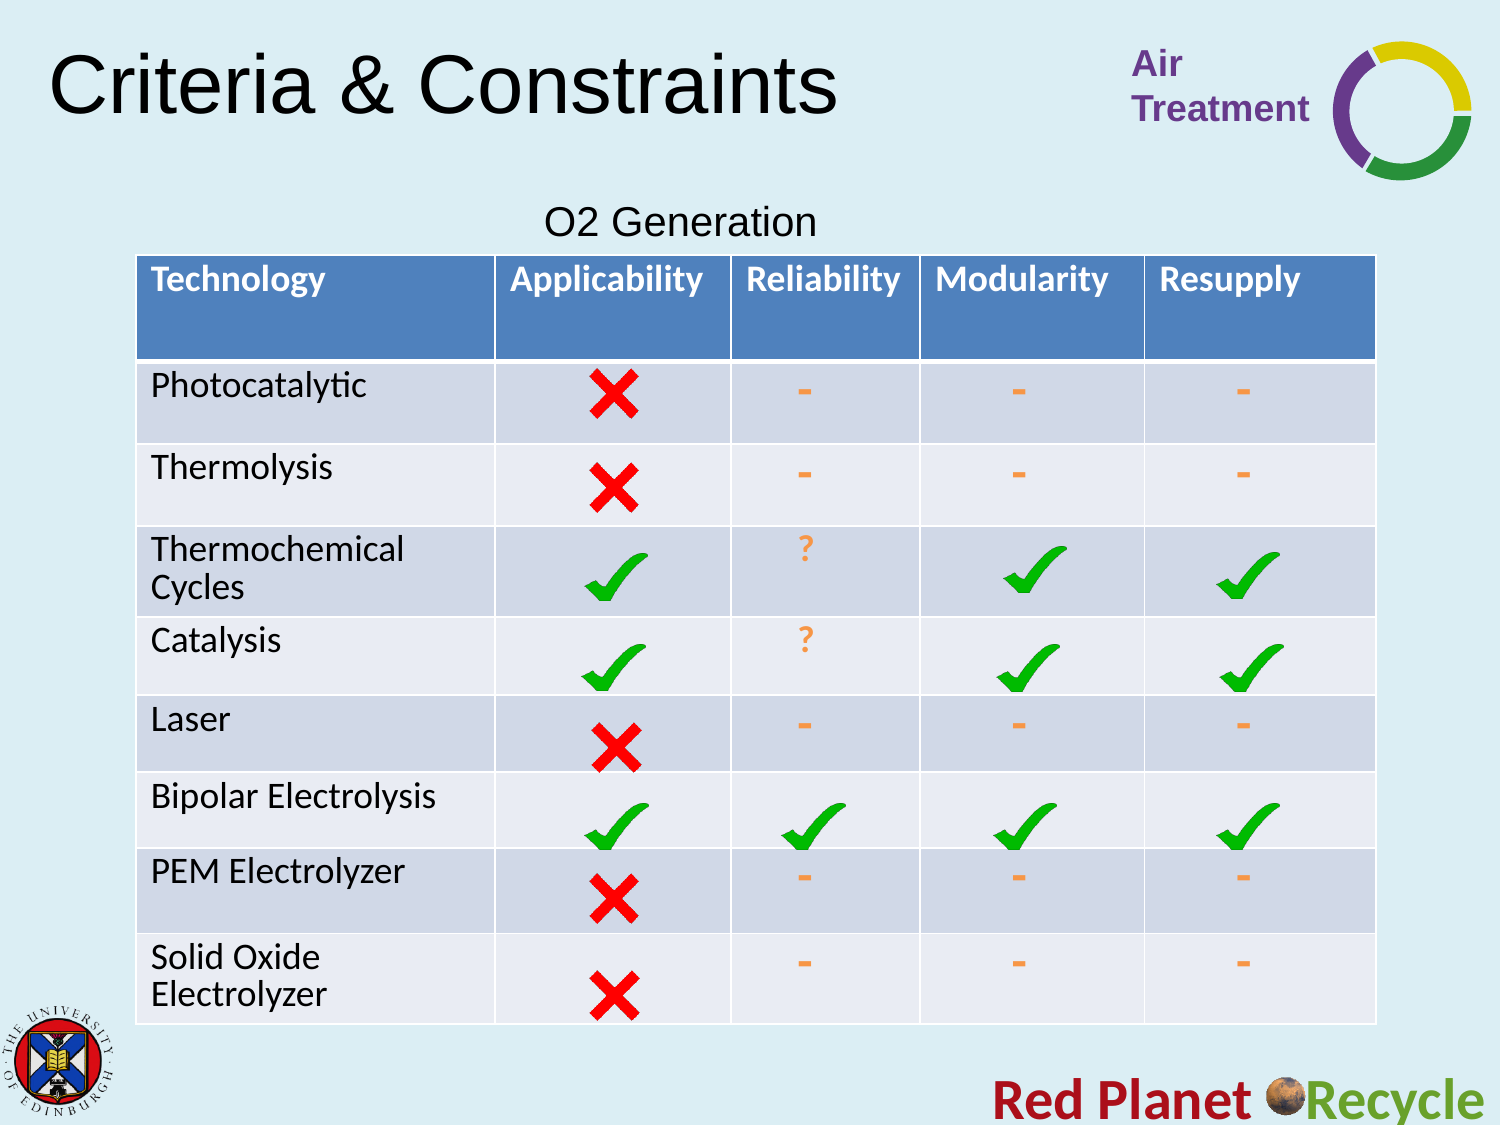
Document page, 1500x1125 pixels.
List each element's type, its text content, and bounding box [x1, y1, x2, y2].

table_cell - [921, 445, 1144, 525]
table_cell [496, 527, 730, 616]
picture [1219, 644, 1284, 692]
table_cell ? [732, 527, 919, 616]
table_cell ? [732, 618, 919, 694]
table_cell [921, 618, 1144, 694]
picture [586, 366, 641, 420]
picture [581, 644, 646, 692]
table_cell - [1145, 934, 1375, 1005]
table_cell - [1145, 364, 1375, 443]
table_cell - [921, 934, 1144, 1005]
picture [1216, 552, 1280, 600]
table_cell - [1145, 445, 1375, 525]
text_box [2, 1005, 1500, 1125]
table_cell [496, 618, 730, 694]
picture [992, 803, 1057, 851]
picture [583, 553, 648, 601]
table_header Applicability [496, 256, 730, 359]
table_cell [1145, 773, 1375, 847]
picture [589, 720, 643, 774]
table_cell Thermochemical Cycles [137, 527, 494, 616]
picture [586, 460, 641, 514]
table_cell Thermolysis [137, 445, 494, 525]
table_cell [1145, 527, 1375, 616]
table_cell [732, 773, 919, 847]
table_header Resupply [1145, 256, 1375, 359]
table_cell [1145, 618, 1375, 694]
picture [781, 803, 846, 851]
table_cell Solid Oxide Electrolyzer [137, 934, 494, 1005]
table_cell - [1145, 696, 1375, 771]
table_cell Photocatalytic [137, 364, 494, 443]
table_cell [496, 934, 730, 1005]
table_cell [496, 364, 730, 443]
picture [995, 644, 1060, 692]
table_cell [921, 527, 1144, 616]
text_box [1115, 30, 1482, 191]
table_cell - [921, 696, 1144, 771]
table_cell [921, 773, 1144, 847]
table_cell - [921, 364, 1144, 443]
table_cell [496, 445, 730, 525]
picture [1216, 803, 1280, 851]
table_cell - [732, 445, 919, 525]
table_header Reliability [732, 256, 919, 359]
text_box O2 Generation [529, 186, 943, 252]
table_cell [496, 849, 730, 933]
table_cell - [732, 934, 919, 1005]
picture [586, 871, 641, 925]
table_cell - [732, 364, 919, 443]
table_cell [496, 696, 730, 771]
table_header Technology [137, 256, 494, 359]
picture [587, 968, 641, 1005]
table_cell PEM Electrolyzer [137, 849, 494, 933]
table_cell - [732, 696, 919, 771]
table_cell - [732, 849, 919, 933]
table_cell [496, 773, 730, 847]
table_cell - [1145, 849, 1375, 933]
table_cell Laser [137, 696, 494, 771]
text_box Criteria & Constraints [33, 23, 1463, 138]
picture [584, 803, 649, 851]
table_cell Catalysis [137, 618, 494, 694]
table_cell - [921, 849, 1144, 933]
picture [1003, 546, 1068, 594]
table_cell Bipolar Electrolysis [137, 773, 494, 847]
table_header Modularity [921, 256, 1144, 359]
